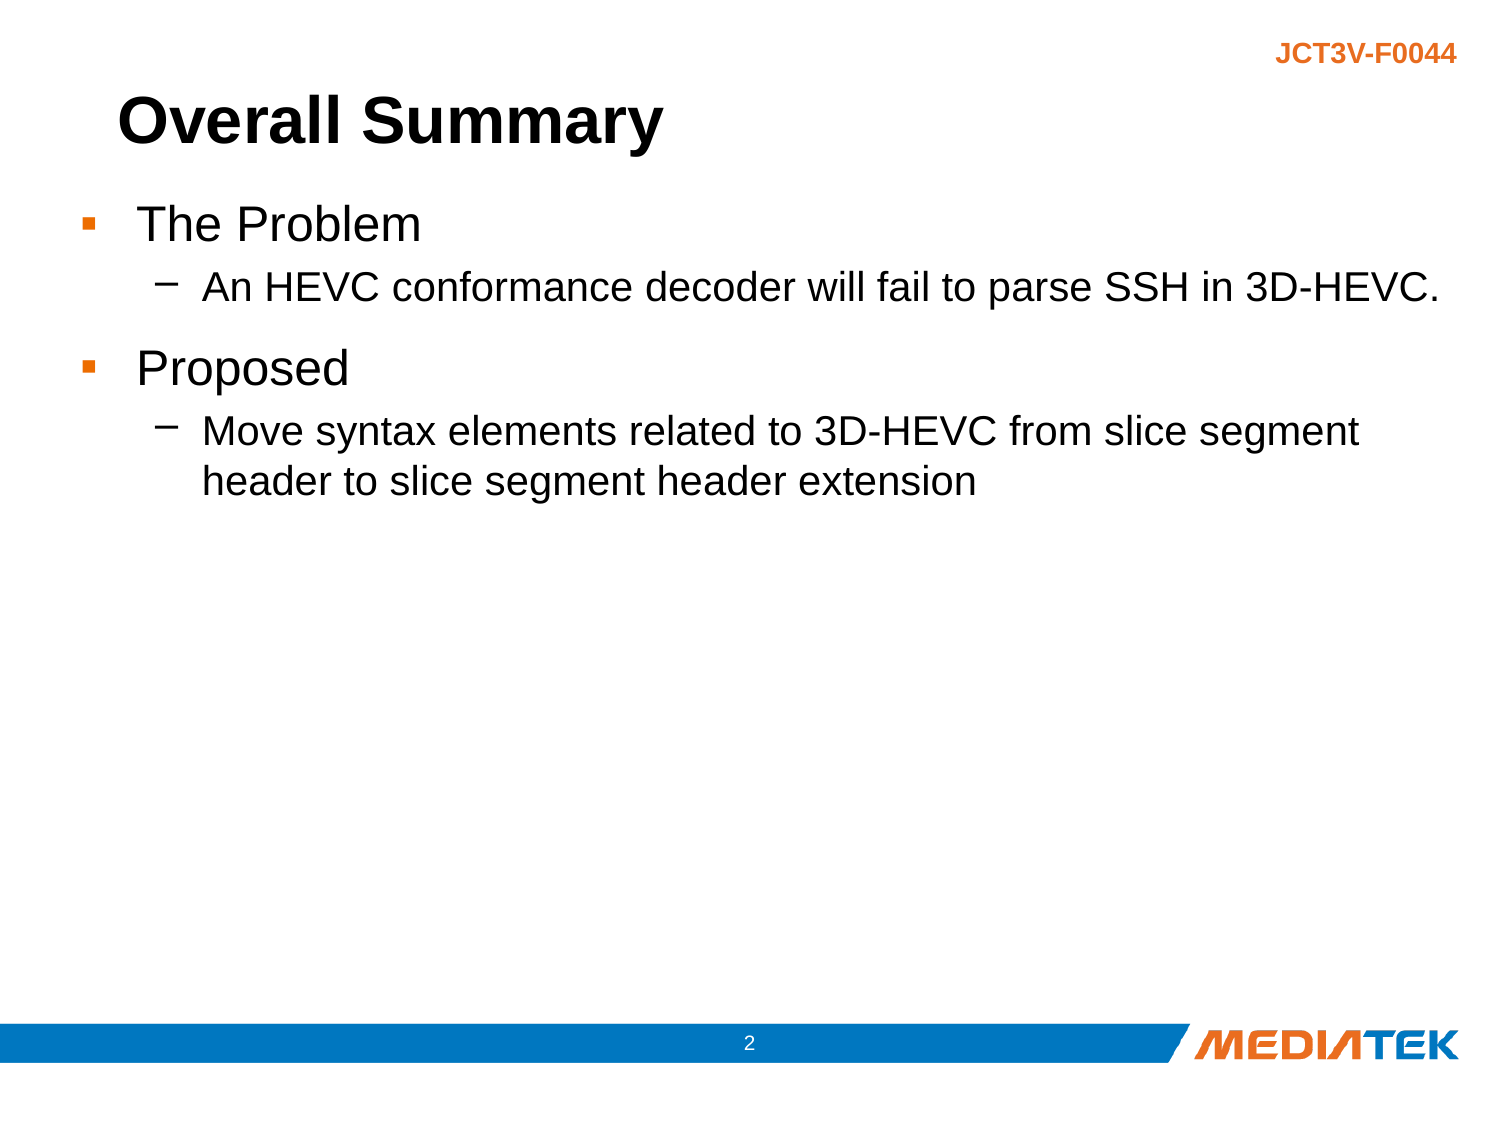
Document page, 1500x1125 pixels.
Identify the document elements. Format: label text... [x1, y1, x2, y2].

title Overall Summary [101, 62, 1425, 172]
picture [0, 1023, 711, 1063]
picture [789, 1023, 1459, 1063]
list The Problem An HEVC conformance decoder will fail to parse SSH in 3D-HEVC. Proposed Move syntax elements related to 3D-HEVC from slice segment header to slice segment header extension [64, 184, 1459, 998]
slide_number 1 [711, 1022, 789, 1090]
